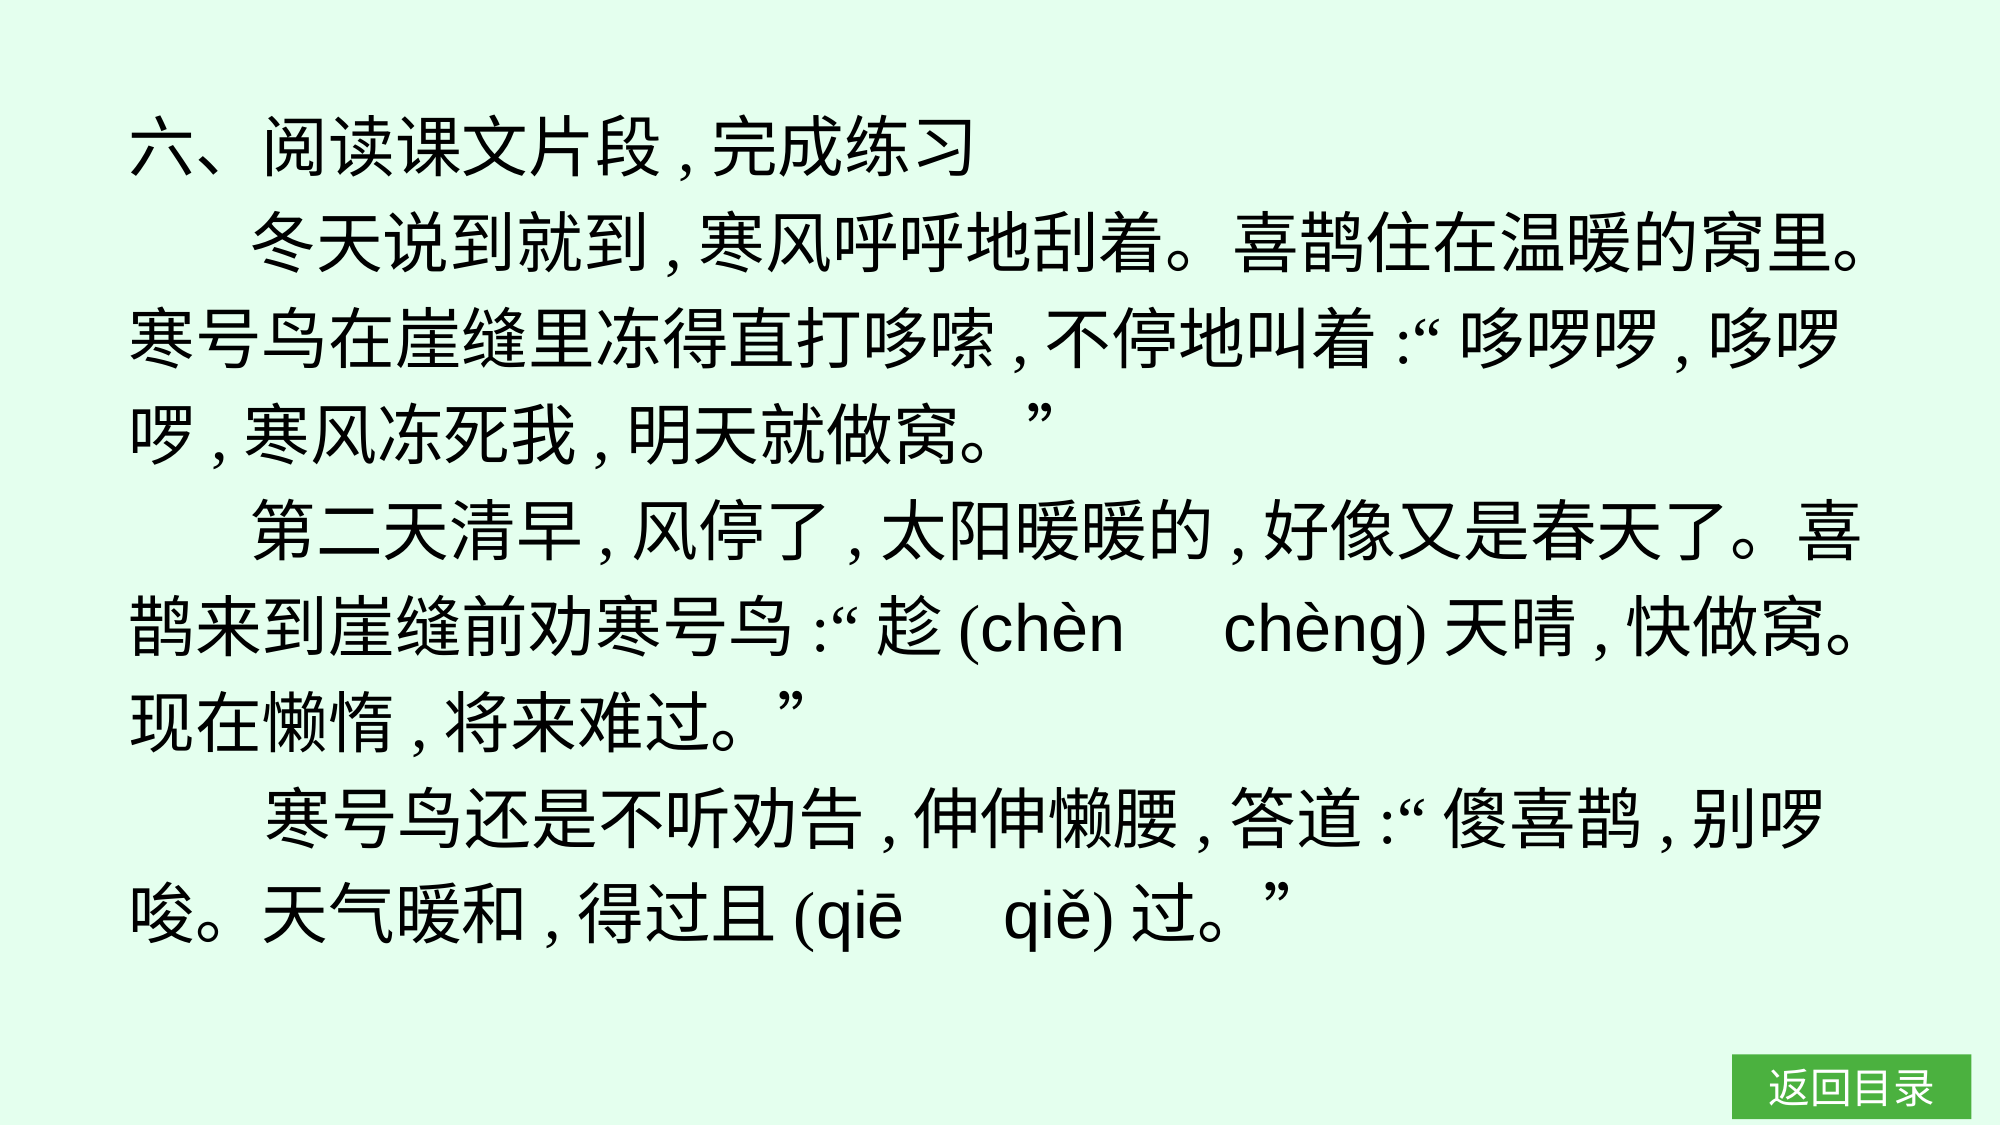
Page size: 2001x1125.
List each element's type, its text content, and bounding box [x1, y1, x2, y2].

text_box 六、阅读课文片段,完成练习 冬天说到就到,寒风呼呼地刮着。喜鹊住在温暖的窝里。寒号鸟在崖缝里冻得直打哆嗦,不停地叫着:“哆啰啰,哆啰啰,寒风冻死我,明天就做窝。” 第二天清早,风停了,太阳暖暖的,好像又是春天了。喜鹊来到崖缝前劝寒号鸟:“趁(chèn chèng)天晴,快做窝。现在懒惰,将来难过。” 寒号鸟还是不听劝告,伸伸懒腰,答道:“傻喜鹊,别啰唆。天气暖和,得过且(qiē qiě)过。” [113, 81, 1887, 960]
